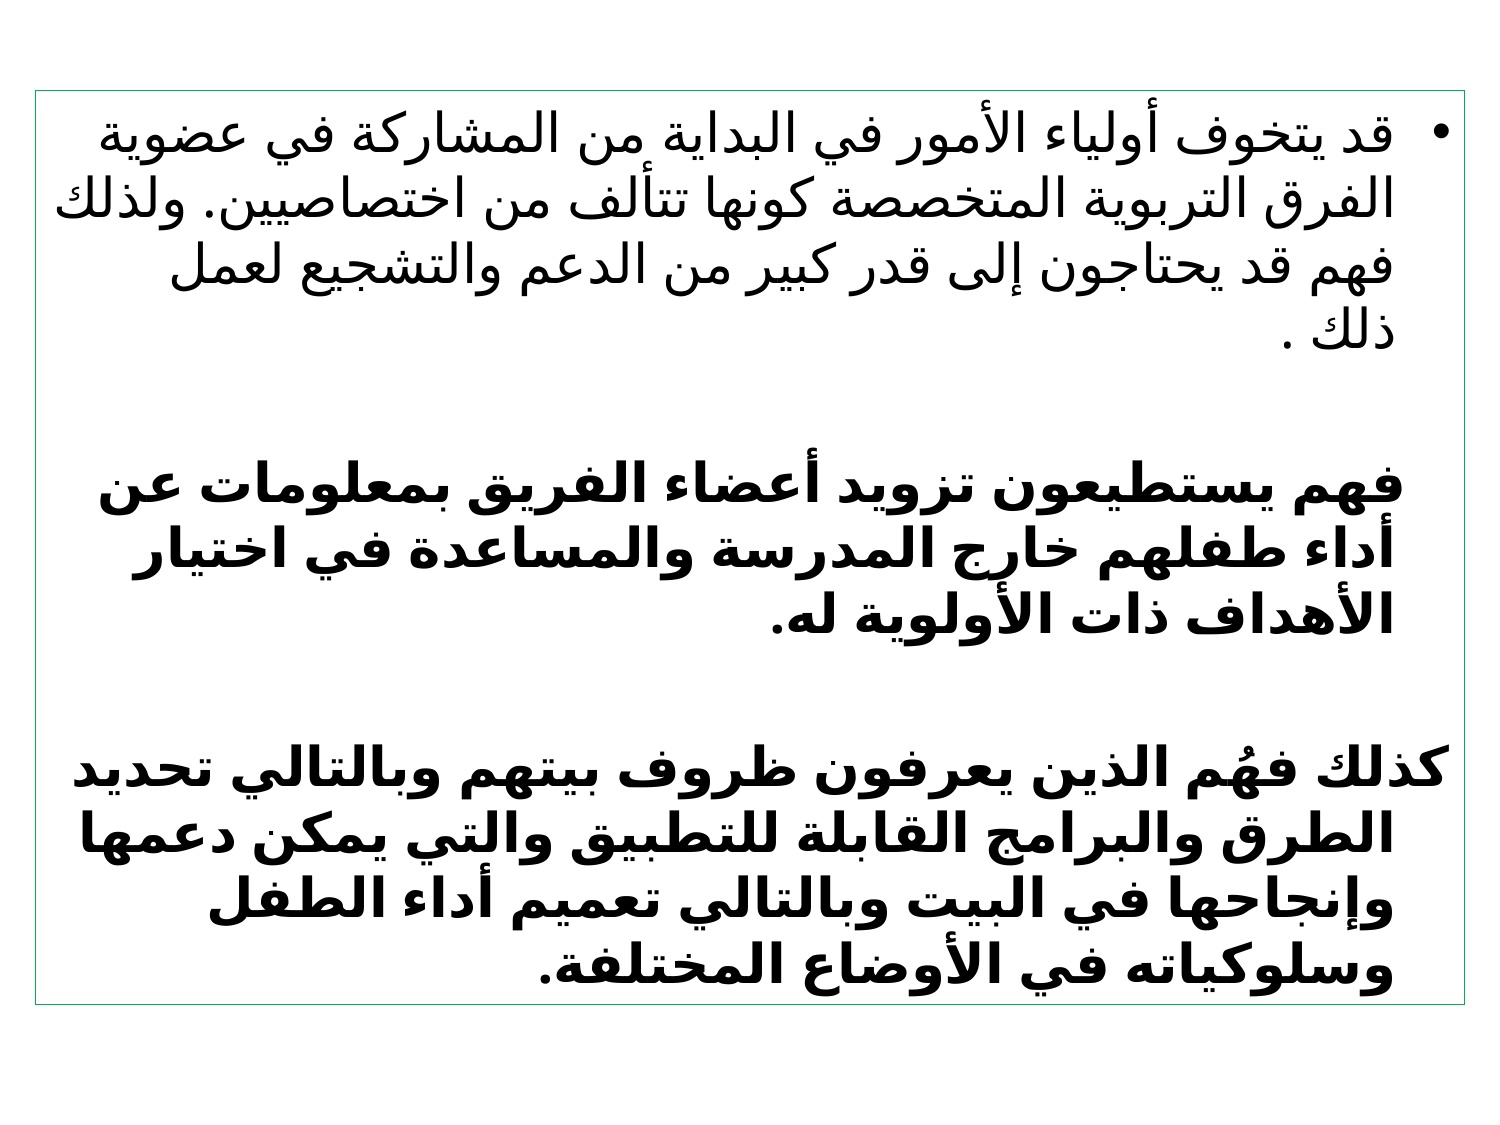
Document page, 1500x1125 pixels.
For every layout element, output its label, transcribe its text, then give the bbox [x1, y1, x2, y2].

list قد يتخوف أولياء الأمور في البداية من المشاركة في عضوية الفرق التربوية المتخصصة كونها تتألف من اختصاصيين. ولذلك فهم قد يحتاجون إلى قدر كبير من الدعم والتشجيع لعمل ذلك . فهم يستطيعون تزويد أعضاء الفريق بمعلومات عن أداء طفلهم خارج المدرسة والمساعدة في اختيار الأهداف ذات الأولوية له. كذلك فهُم الذين يعرفون ظروف بيتهم وبالتالي تحديد الطرق والبرامج القابلة للتطبيق والتي يمكن دعمها وإنجاحها في البيت وبالتالي تعميم أداء الطفل وسلوكياته في الأوضاع المختلفة. [35, 90, 1465, 1005]
